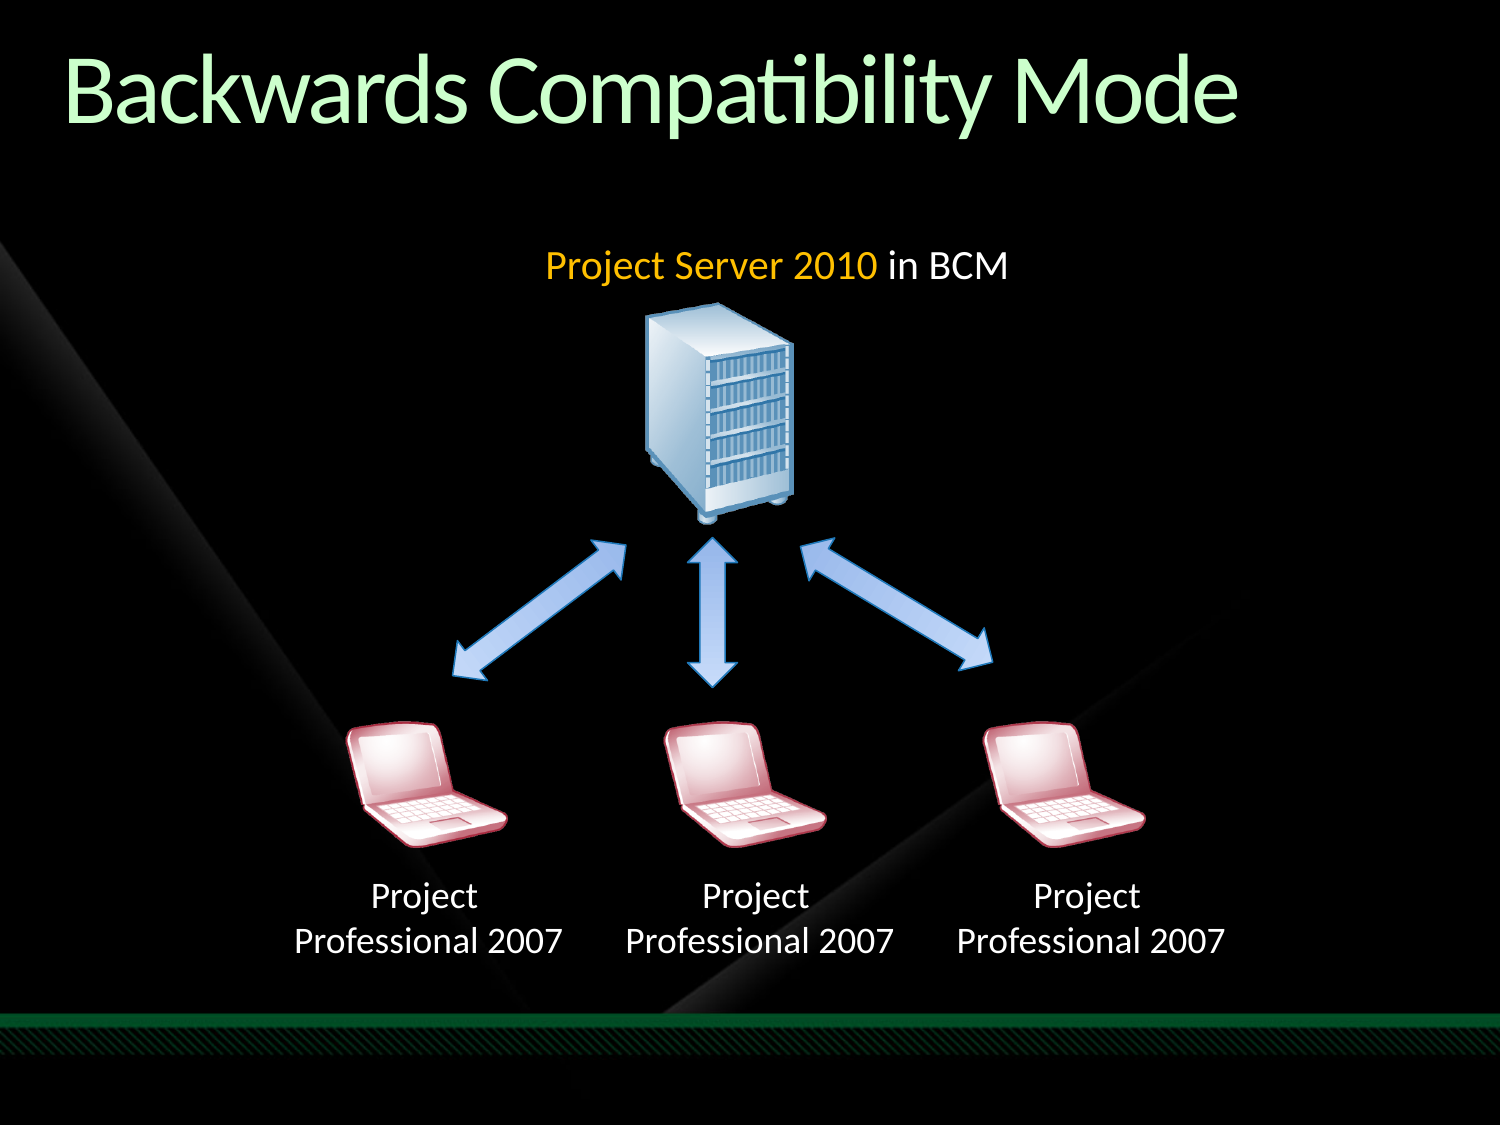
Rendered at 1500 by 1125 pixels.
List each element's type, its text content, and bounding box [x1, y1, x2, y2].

text_box [686, 541, 739, 689]
title Backwards Compatibility Mode [62, 37, 1438, 147]
text_box [799, 537, 994, 672]
text_box [451, 548, 627, 682]
text_box Project Professional 2007 [625, 871, 895, 962]
text_box [721, 486, 1125, 548]
text_box Project Server 2010 in BCM [545, 237, 1010, 288]
picture [0, 0, 1500, 1125]
text_box Project Professional 2007 [294, 871, 564, 962]
text_box [374, 486, 702, 548]
text_box Project Professional 2007 [956, 871, 1227, 962]
